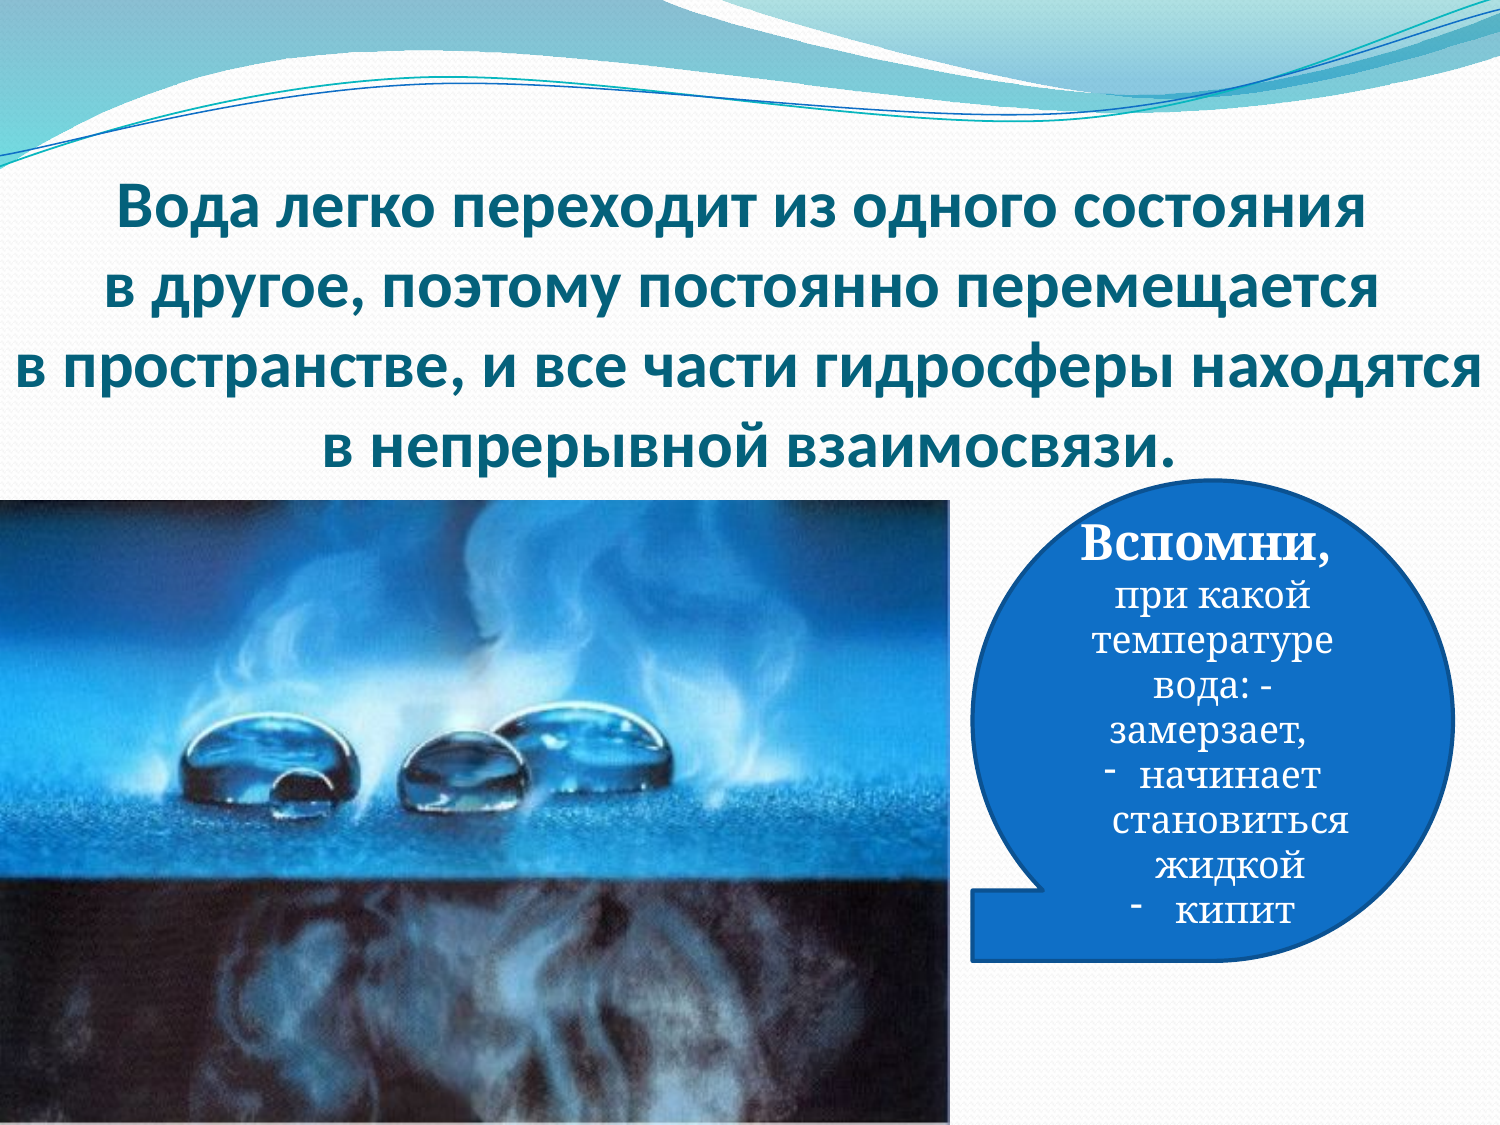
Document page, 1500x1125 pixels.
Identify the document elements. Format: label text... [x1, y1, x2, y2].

title Вода легко переходит из одного состояния в другое, поэтому постоянно перемещается в пространстве, и все части гидросферы находятся в непрерывной взаимосвязи. [0, 152, 1500, 481]
text_box Вспомни, при какой температуре вода: - замерзает, начинает становиться жидкой кипит [970, 478, 1456, 963]
picture [0, 500, 950, 1125]
